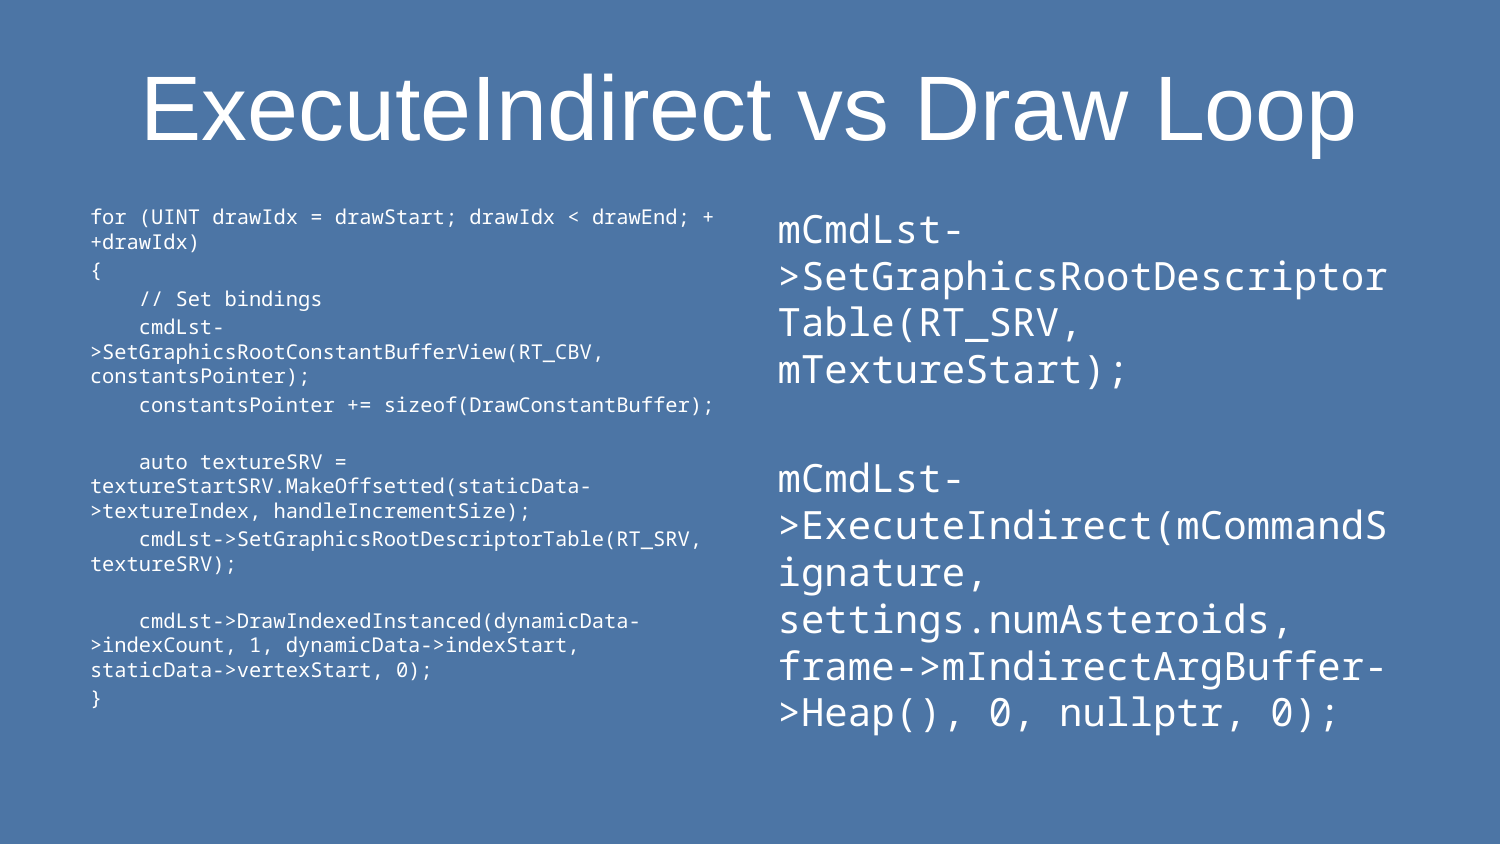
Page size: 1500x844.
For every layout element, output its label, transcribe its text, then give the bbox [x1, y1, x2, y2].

title ExecuteIndirect vs Draw Loop [75, 33, 1425, 175]
list for (UINT drawIdx = drawStart; drawIdx < drawEnd; ++drawIdx) { // Set bindings cmdLst->SetGraphicsRootConstantBufferView(RT_CBV, constantsPointer); constantsPointer += sizeof(DrawConstantBuffer); auto textureSRV = textureStartSRV.MakeOffsetted(staticData->textureIndex, handleIncrementSize); cmdLst->SetGraphicsRootDescriptorTable(RT_SRV, textureSRV); cmdLst->DrawIndexedInstanced(dynamicData->indexCount, 1, dynamicData->indexStart, staticData->vertexStart, 0); } [75, 196, 738, 754]
list mCmdLst->SetGraphicsRootDescriptorTable(RT_SRV, mTextureStart); mCmdLst->ExecuteIndirect(mCommandSignature, settings.numAsteroids, frame->mIndirectArgBuffer->Heap(), 0, nullptr, 0); [762, 196, 1425, 754]
